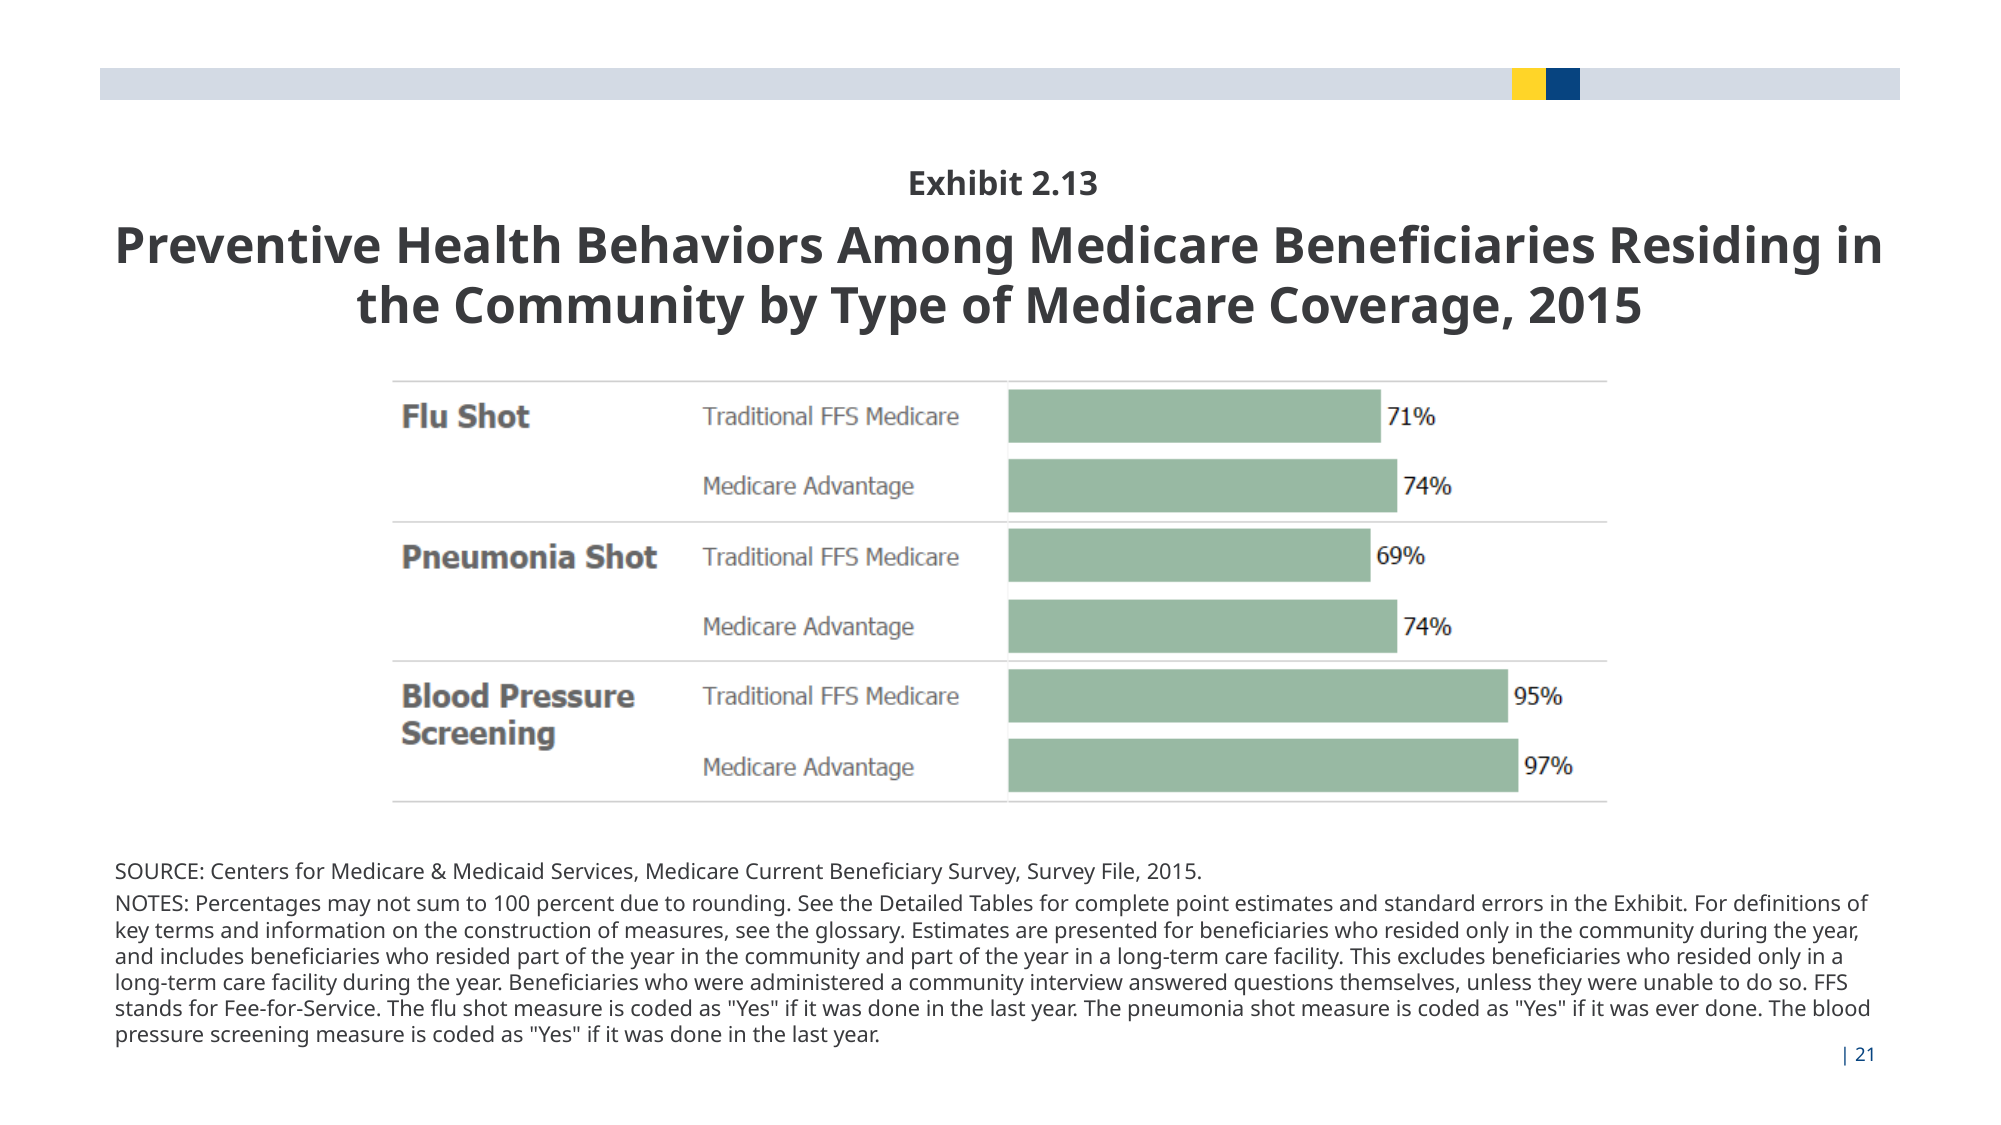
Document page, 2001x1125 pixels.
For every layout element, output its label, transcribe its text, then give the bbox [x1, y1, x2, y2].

list Preventive Health Behaviors Among Medicare Beneficiaries Residing in the Community by Type of Medicare Coverage, 2015 [99, 213, 1900, 300]
list SOURCE: Centers for Medicare & Medicaid Services, Medicare Current Beneficiary Survey, Survey File, 2015. NOTES: Percentages may not sum to 100 percent due to rounding. See the Detailed Tables for complete point estimates and standard errors in the Exhibit. For definitions of key terms and information on the construction of measures, see the glossary. Estimates are presented for beneficiaries who resided only in the community during the year, and includes beneficiaries who resided part of the year in the community and part of the year in a long-term care facility. This excludes beneficiaries who resided only in a long-term care facility during the year. Beneficiaries who were administered a community interview answered questions themselves, unless they were unable to do so. FFS stands for Fee-for-Service. The flu shot measure is coded as "Yes" if it was done in the last year. The pneumonia shot measure is coded as "Yes" if it was ever done. The blood pressure screening measure is coded as "Yes" if it was done in the last year. [99, 849, 1900, 910]
title Exhibit 2.13 [99, 154, 1900, 213]
picture [371, 369, 1629, 813]
